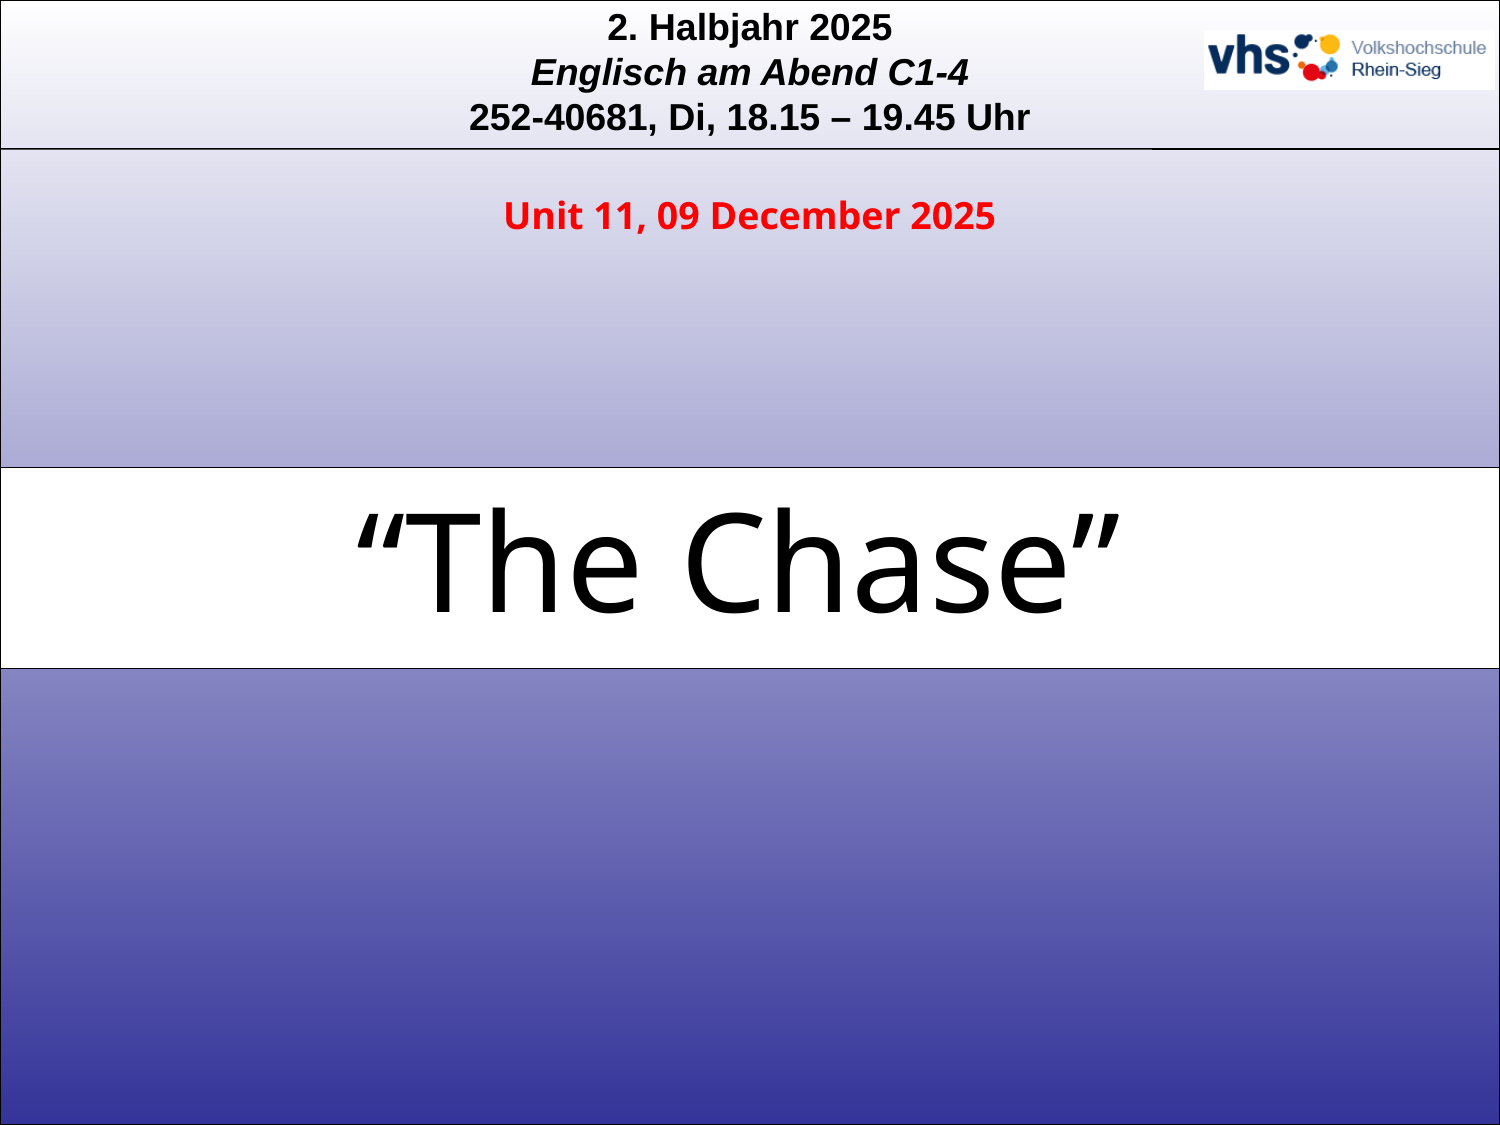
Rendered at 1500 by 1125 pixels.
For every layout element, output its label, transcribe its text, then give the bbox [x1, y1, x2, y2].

picture [1204, 30, 1495, 90]
text_box Unit 11, 09 December 2025 [0, 184, 1500, 245]
title “The Chase” [0, 467, 1500, 669]
